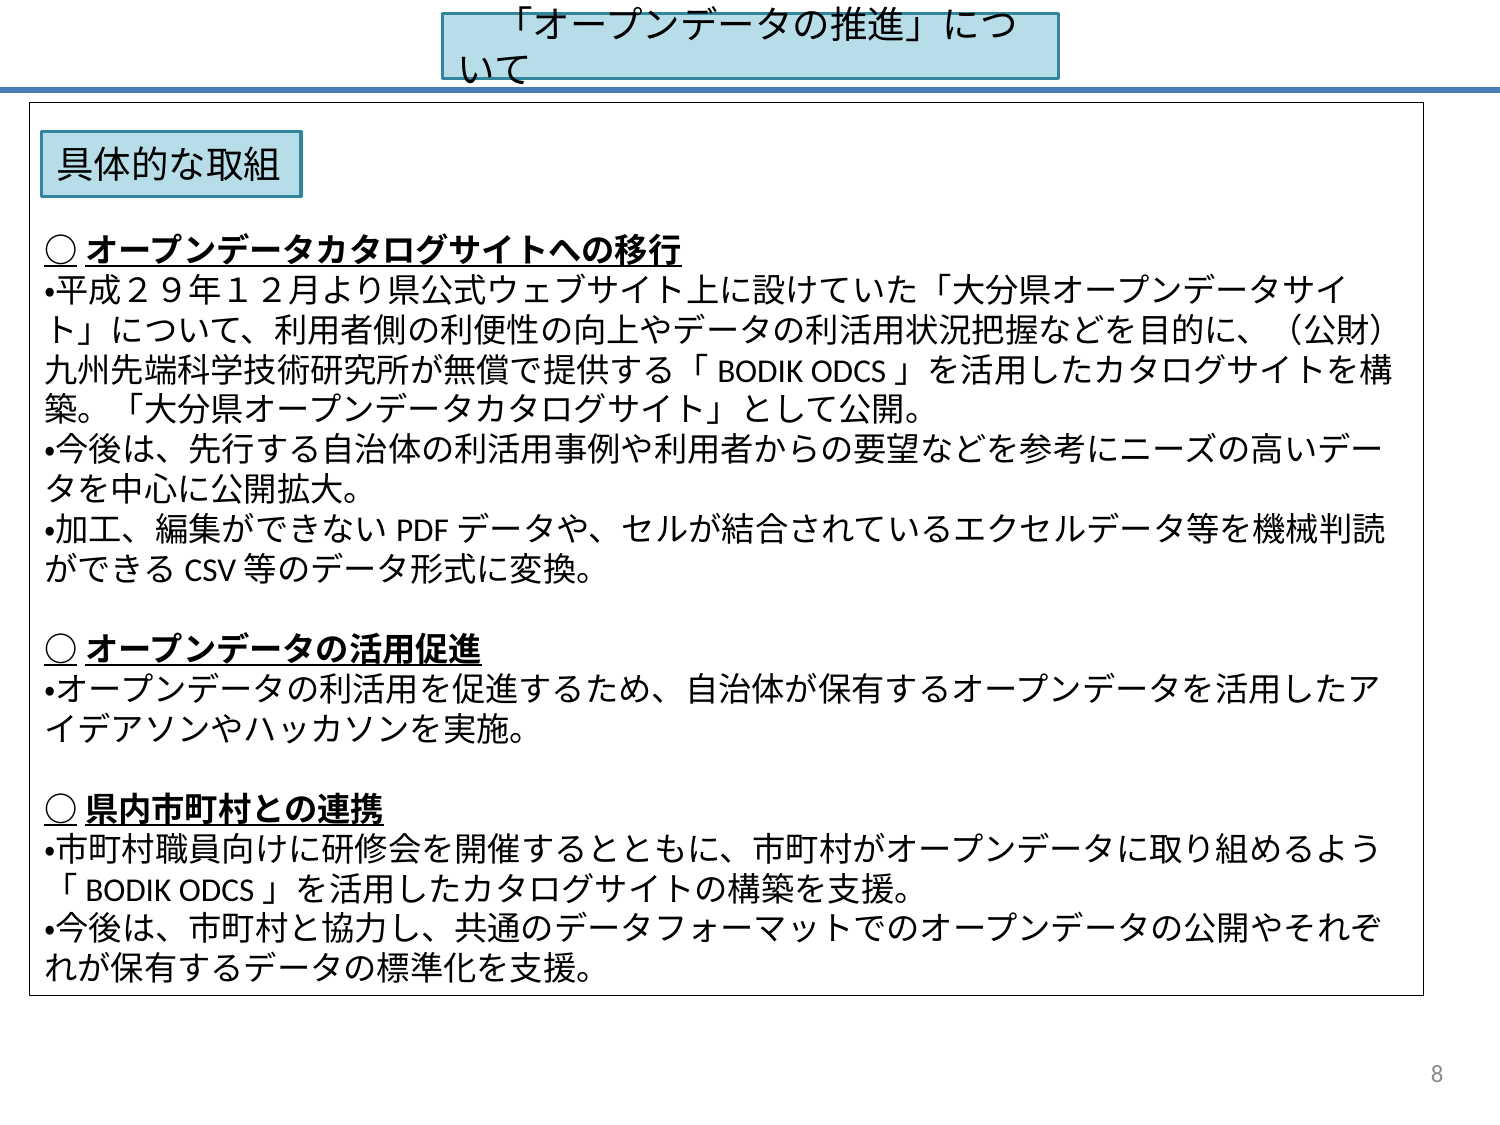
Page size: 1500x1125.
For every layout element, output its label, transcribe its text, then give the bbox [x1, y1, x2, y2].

text_box 具体的な取組 [39, 130, 303, 198]
text_box ○オープンデータカタログサイトへの移行 ・平成２９年１２月より県公式ウェブサイト上に設けていた「大分県オープンデータサイト」について、利用者側の利便性の向上やデータの利活用状況把握などを目的に、（公財）九州先端科学技術研究所が無償で提供する「BODIK ODCS」を活用したカタログサイトを構築。「大分県オープンデータカタログサイト」として公開。 ・今後は、先行する自治体の利活用事例や利用者からの要望などを参考にニーズの高いデータを中心に公開拡大。 ・加工、編集ができないPDFデータや、セルが結合されているエクセルデータ等を機械判読ができるCSV等のデータ形式に変換。 ○オープンデータの活用促進 ・オープンデータの利活用を促進するため、自治体が保有するオープンデータを活用したアイデアソンやハッカソンを実施。 ○県内市町村との連携 ・市町村職員向けに研修会を開催するとともに、市町村がオープンデータに取り組めるよう「BODIK ODCS」を活用したカタログサイトの構築を支援。 ・今後は、市町村と協力し、共通のデータフォーマットでのオープンデータの公開やそれぞれが保有するデータの標準化を支援。 [29, 101, 1423, 995]
slide_number 8 [1108, 1042, 1459, 1103]
text_box 「オープンデータの推進」について [441, 11, 1061, 80]
